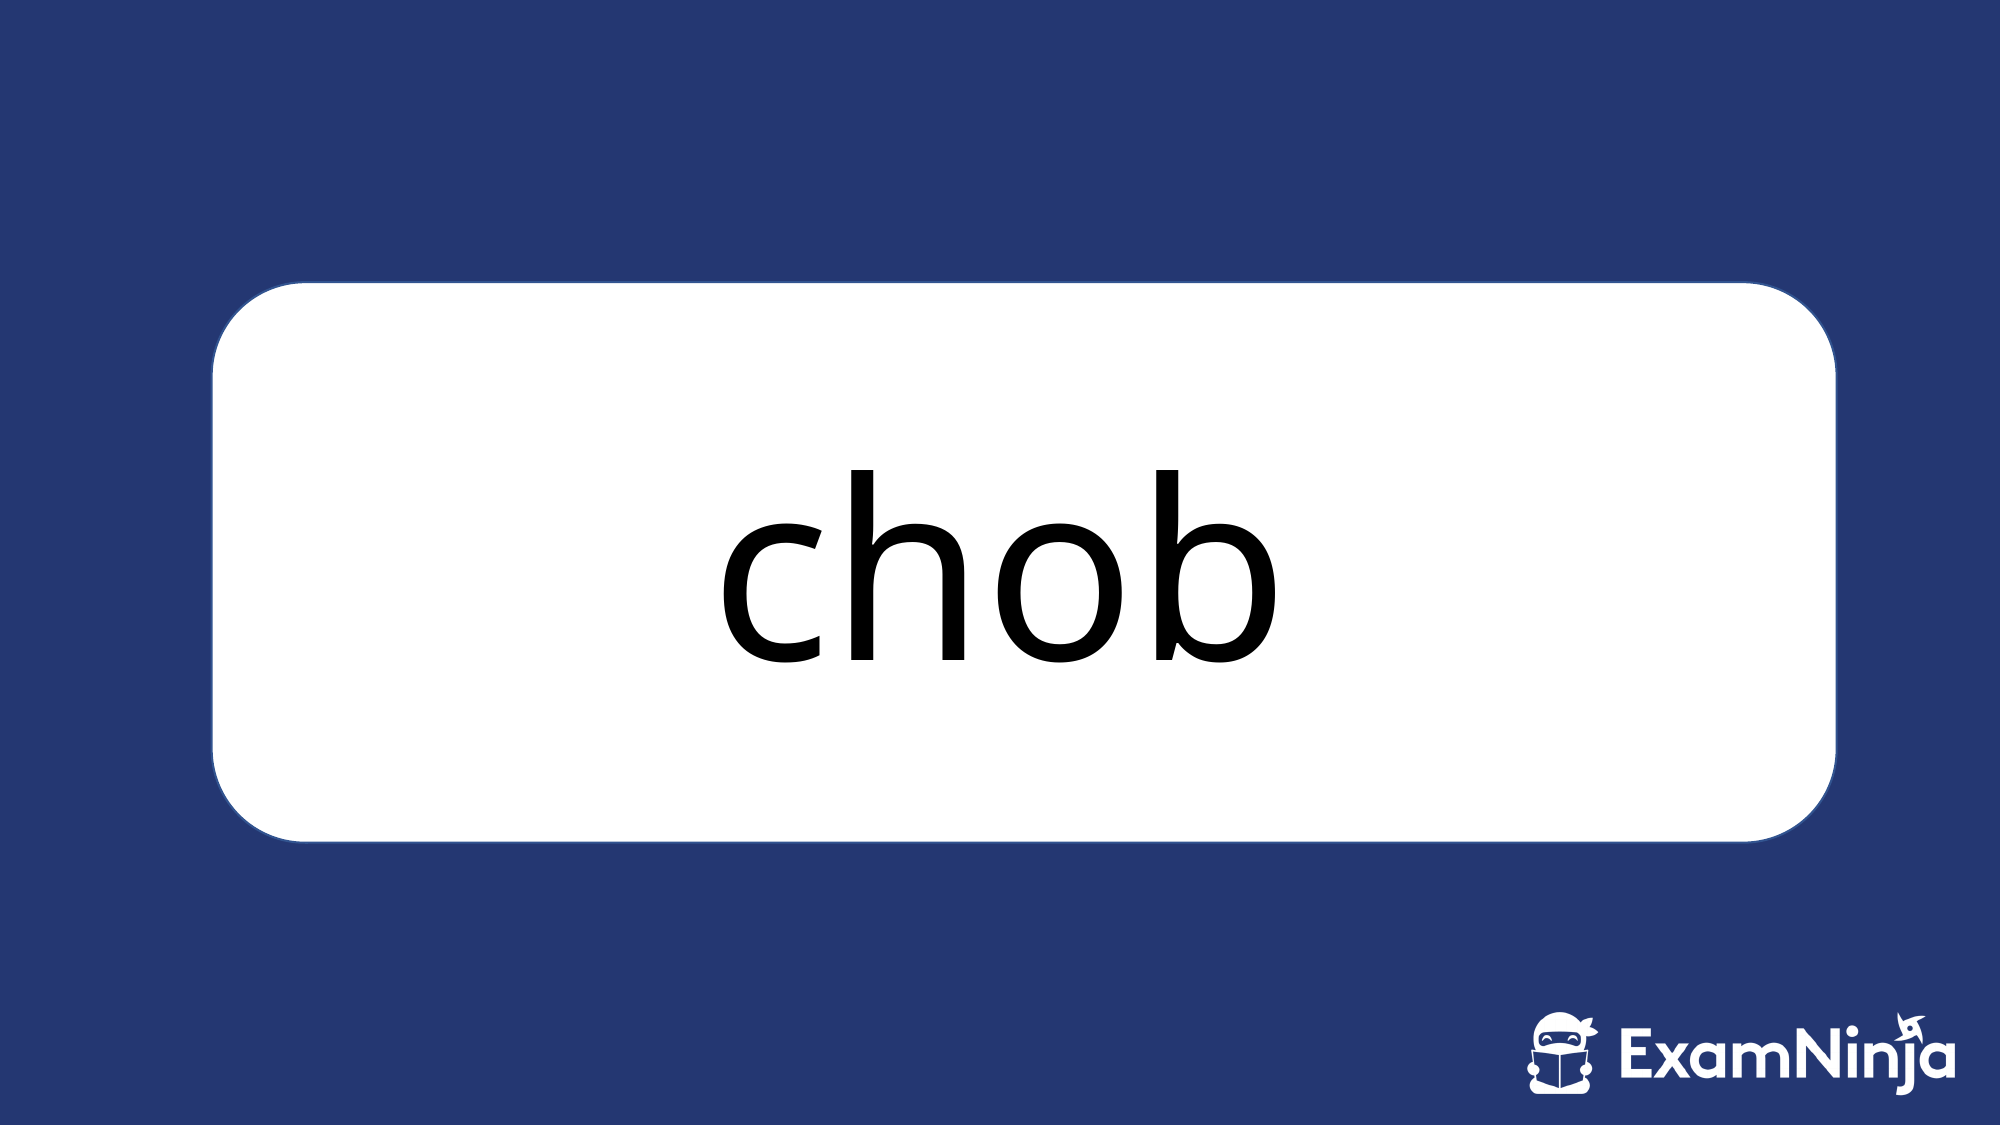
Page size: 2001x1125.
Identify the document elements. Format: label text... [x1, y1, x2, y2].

text_box [210, 719, 1838, 844]
text_box [210, 281, 1838, 403]
picture [1501, 1003, 1979, 1102]
text_box chob [143, 403, 1857, 719]
